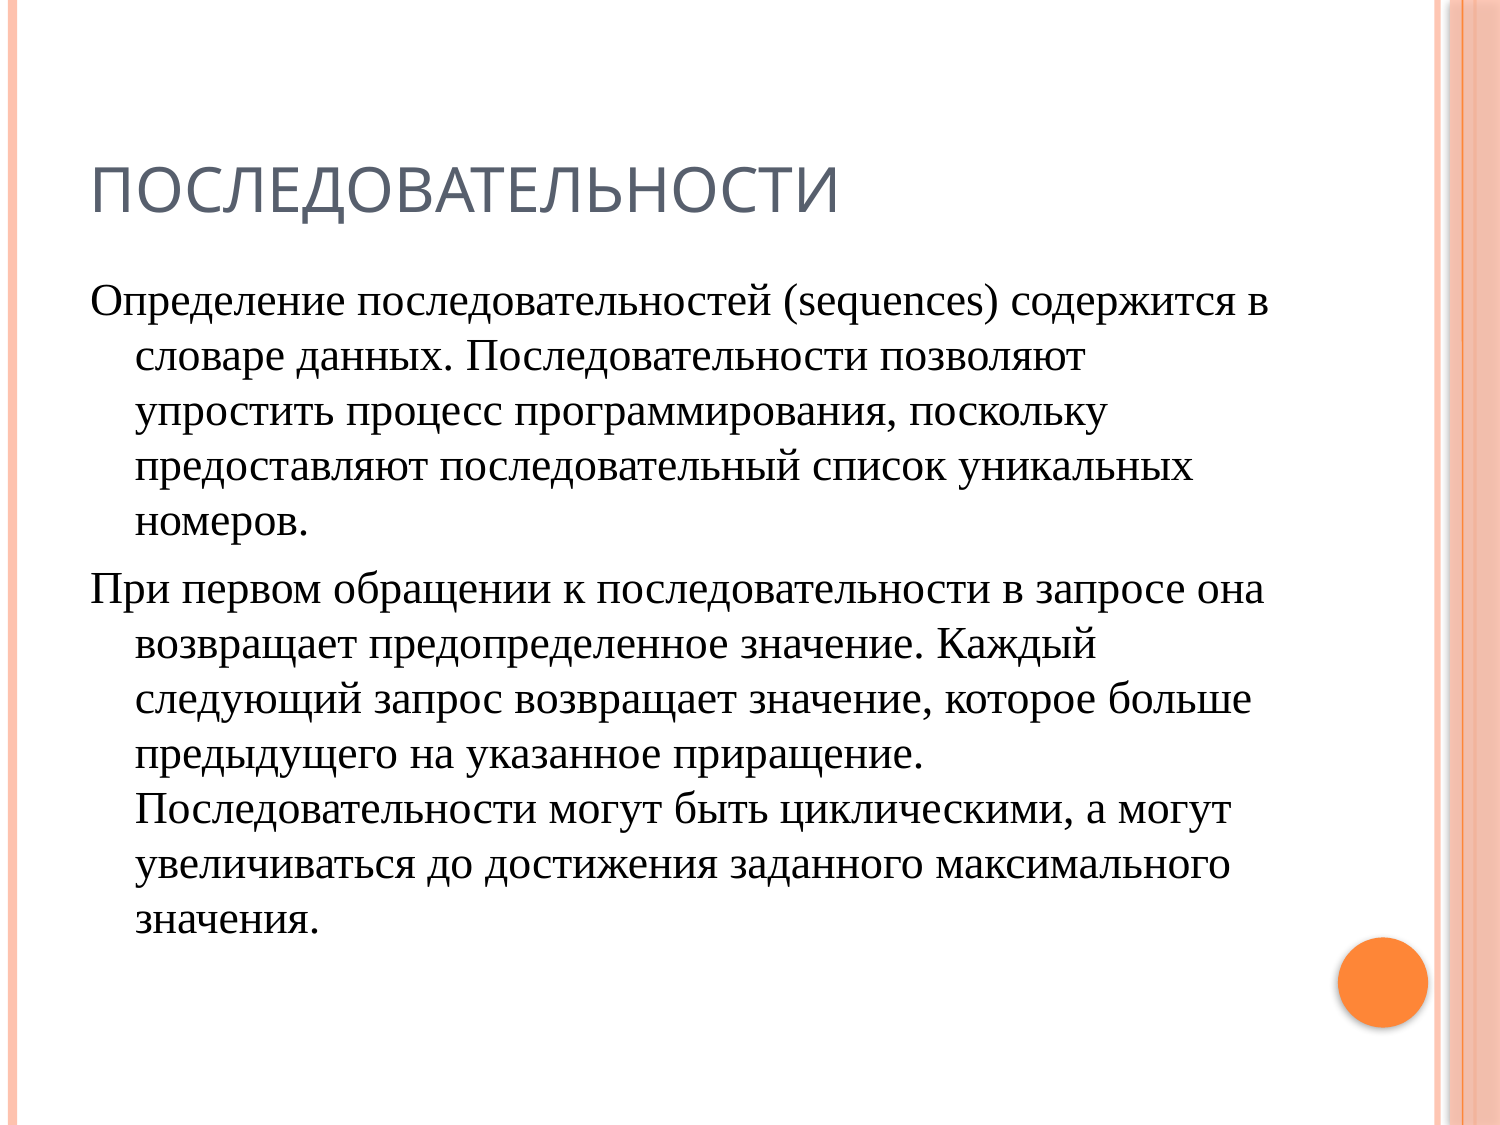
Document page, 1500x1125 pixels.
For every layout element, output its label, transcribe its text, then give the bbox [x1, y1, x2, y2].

title Последовательности [75, 45, 1300, 233]
list Определение последовательностей (sequences) содержится в словаре данных. Последовательности позволяют упростить процесс программирования, поскольку предоставляют последовательный список уникальных номеров. При первом обращении к последовательности в запросе она возвращает предопределенное значение. Каждый следующий запрос возвращает значение, которое больше предыдущего на указанное приращение. Последовательности могут быть циклическими, а могут увеличиваться до достижения заданного максимального значения. [75, 262, 1300, 1062]
